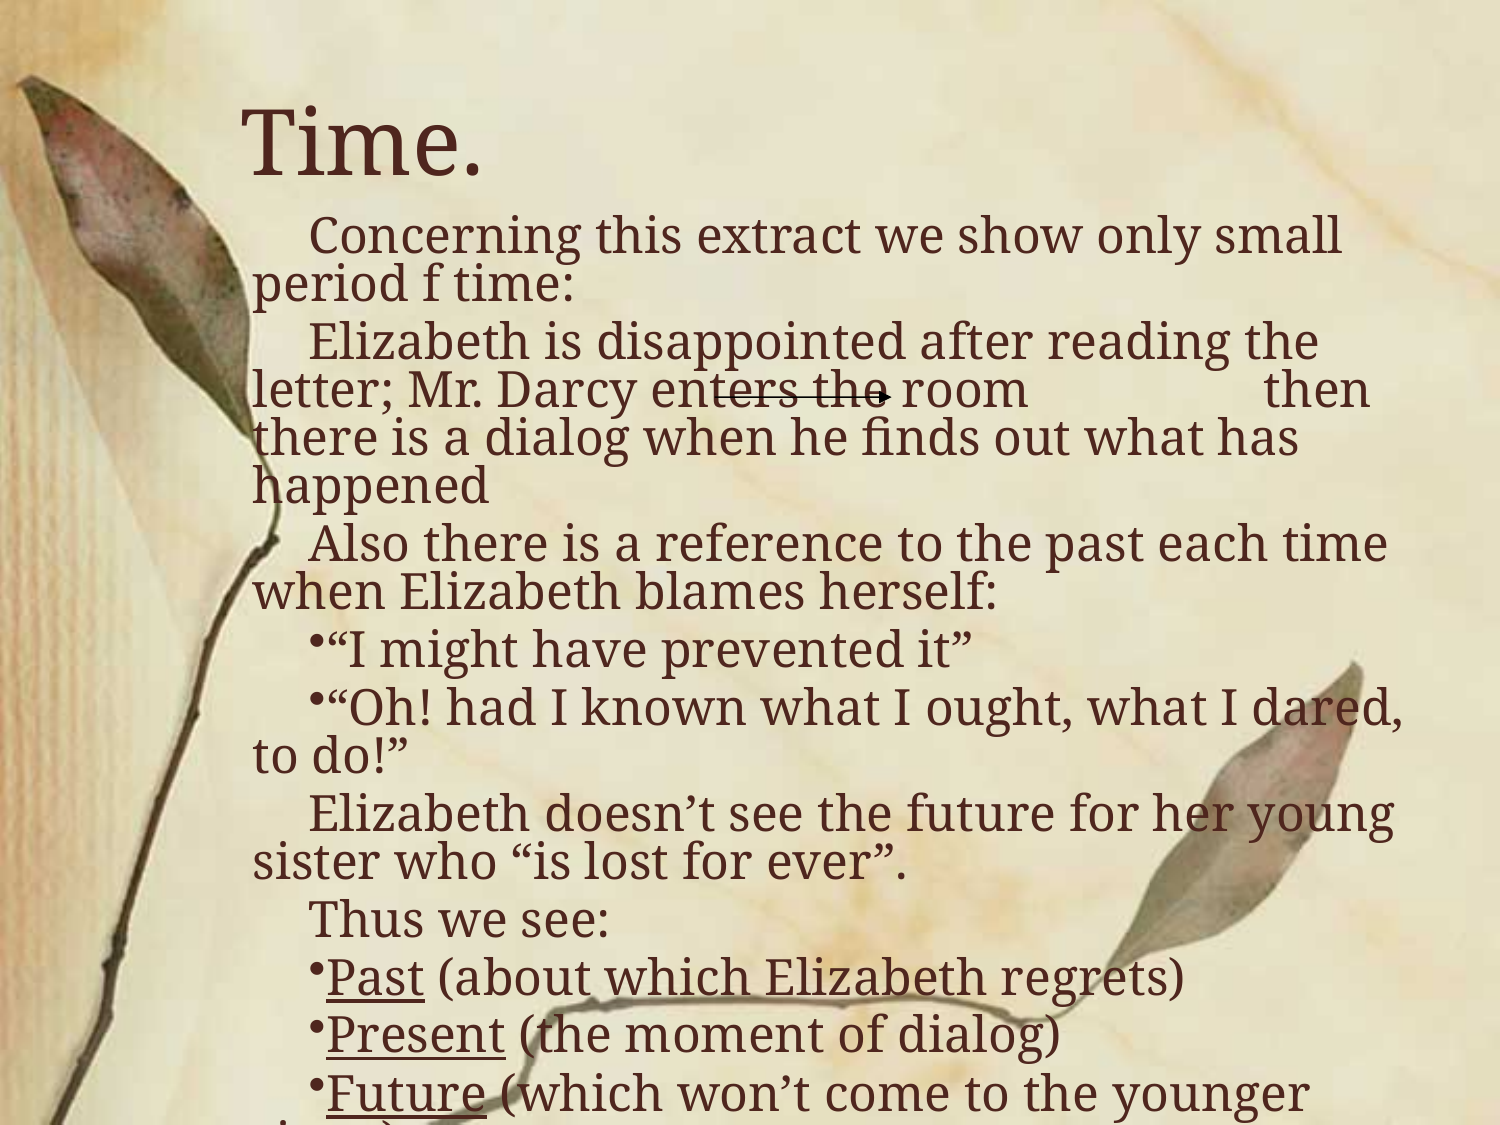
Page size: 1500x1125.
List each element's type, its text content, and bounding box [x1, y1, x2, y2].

picture [0, 0, 1500, 1125]
list Concerning this extract we show only small period f time: Elizabeth is disappointed after reading the letter; Mr. Darcy enters the room then there is a dialog when he finds out what has happened Also there is a reference to the past each time when Elizabeth blames herself: “I might have prevented it” “Oh! had I known what I ought, what I dared, to do!” Elizabeth doesn’t see the future for her young sister who “is lost for ever”. Thus we see: Past (about which Elizabeth regrets) Present (the moment of dialog) Future (which won’t come to the younger sister) [237, 207, 1426, 1059]
text_box [714, 390, 892, 404]
title Time. [224, 44, 1426, 233]
